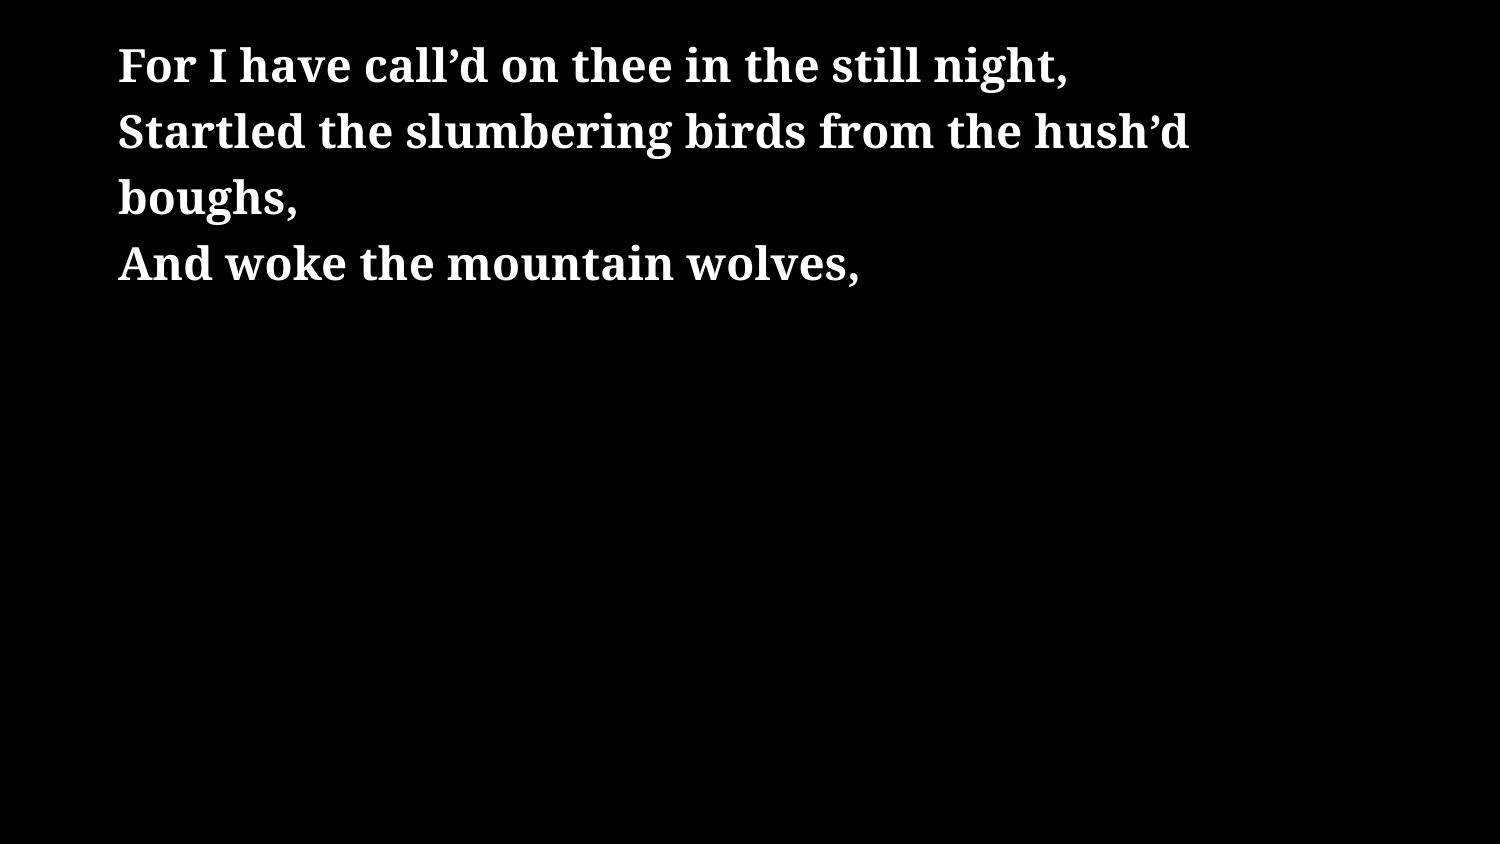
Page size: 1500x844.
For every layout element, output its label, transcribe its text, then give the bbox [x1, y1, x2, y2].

title For I have call’d on thee in the still night, Startled the slumbering birds from the hush’d boughs, And woke the mountain wolves, [103, 17, 1397, 299]
